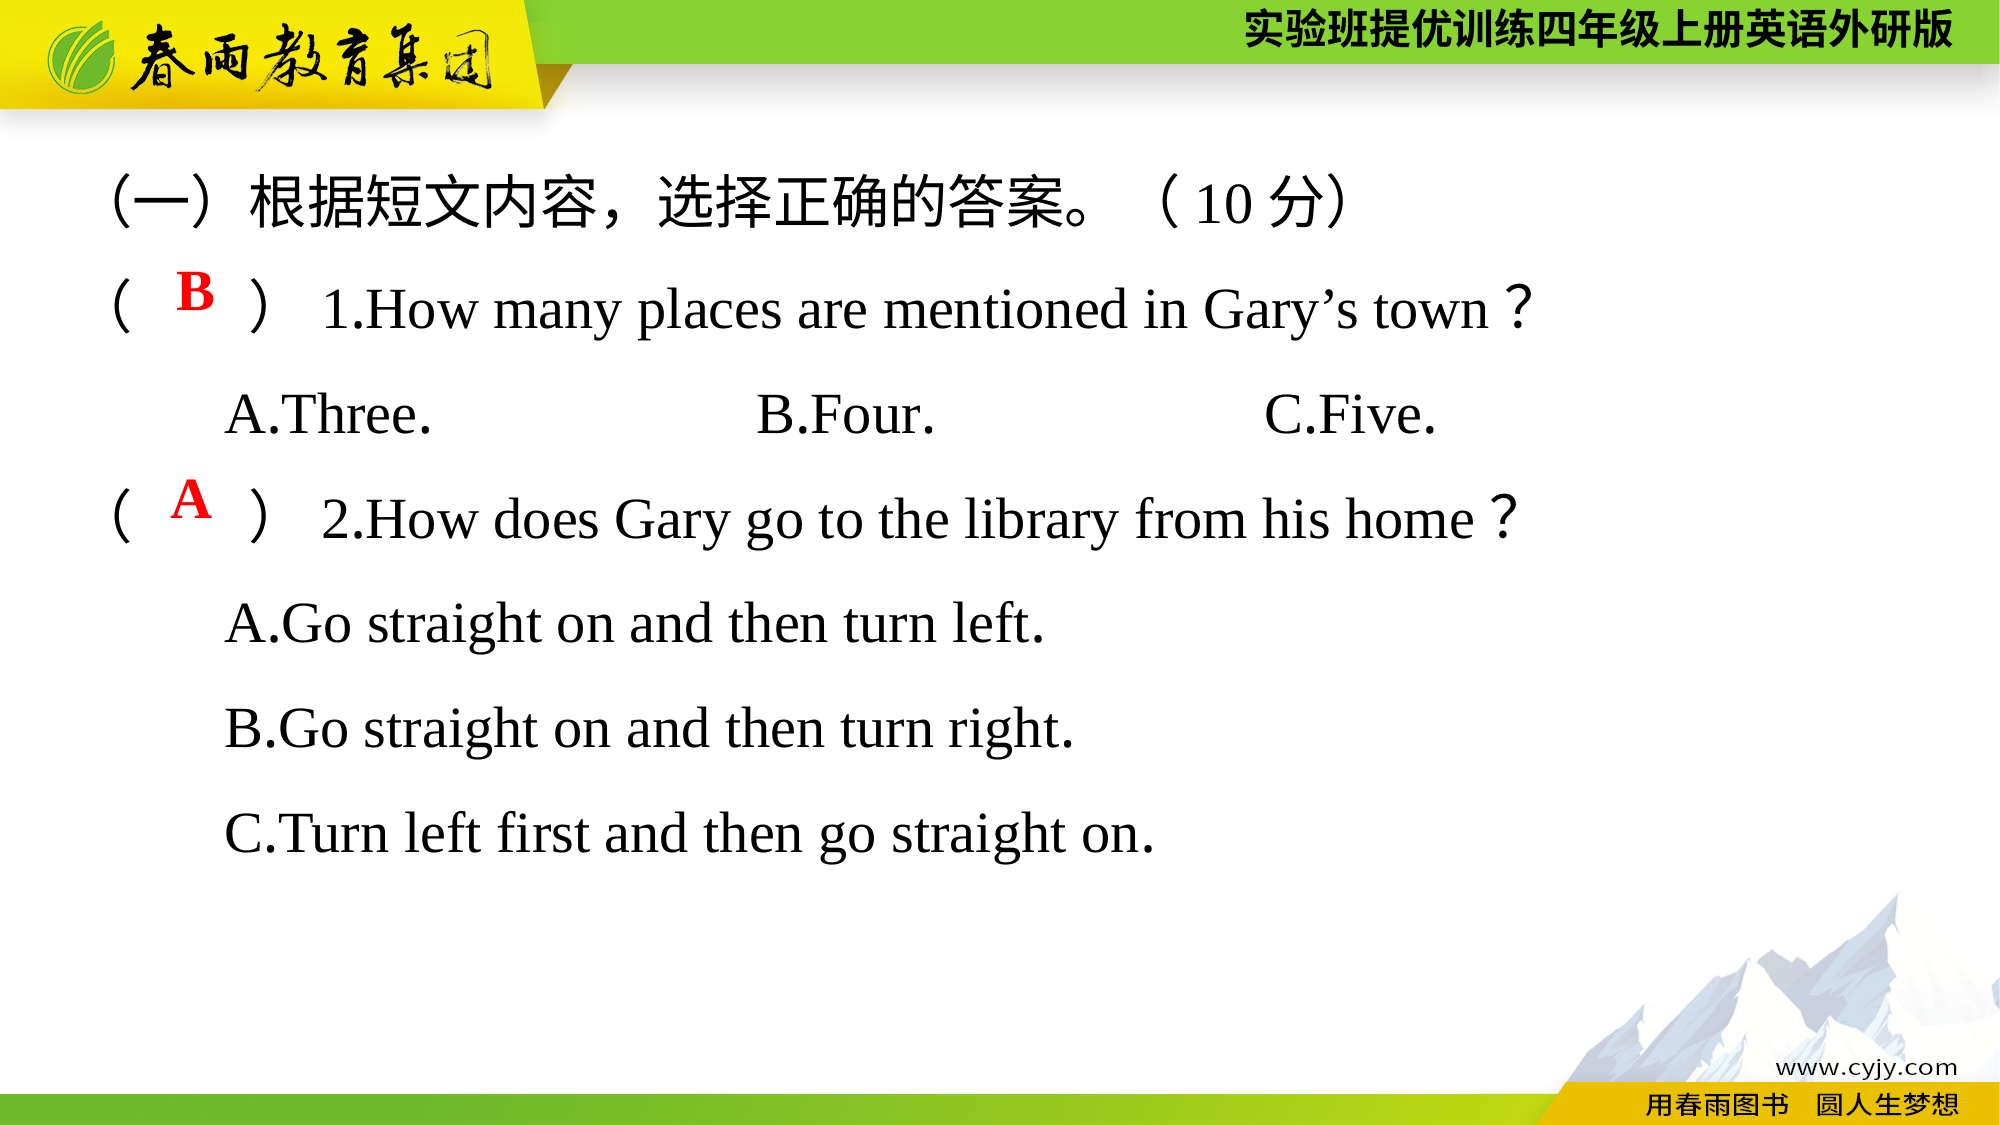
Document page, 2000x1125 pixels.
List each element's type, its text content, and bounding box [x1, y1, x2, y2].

list （一）根据短文内容，选择正确的答案。（10分） （ ）1.How many places are mentioned in Gary’s town？ A.Three. B.Four. C.Five. （ ）2.How does Gary go to the library from his home？ A.Go straight on and then turn left. B.Go straight on and then turn right. C.Turn left first and then go straight on. [59, 122, 1944, 880]
picture [0, 0, 2000, 1125]
text_box B [161, 245, 231, 330]
text_box A [155, 452, 228, 537]
